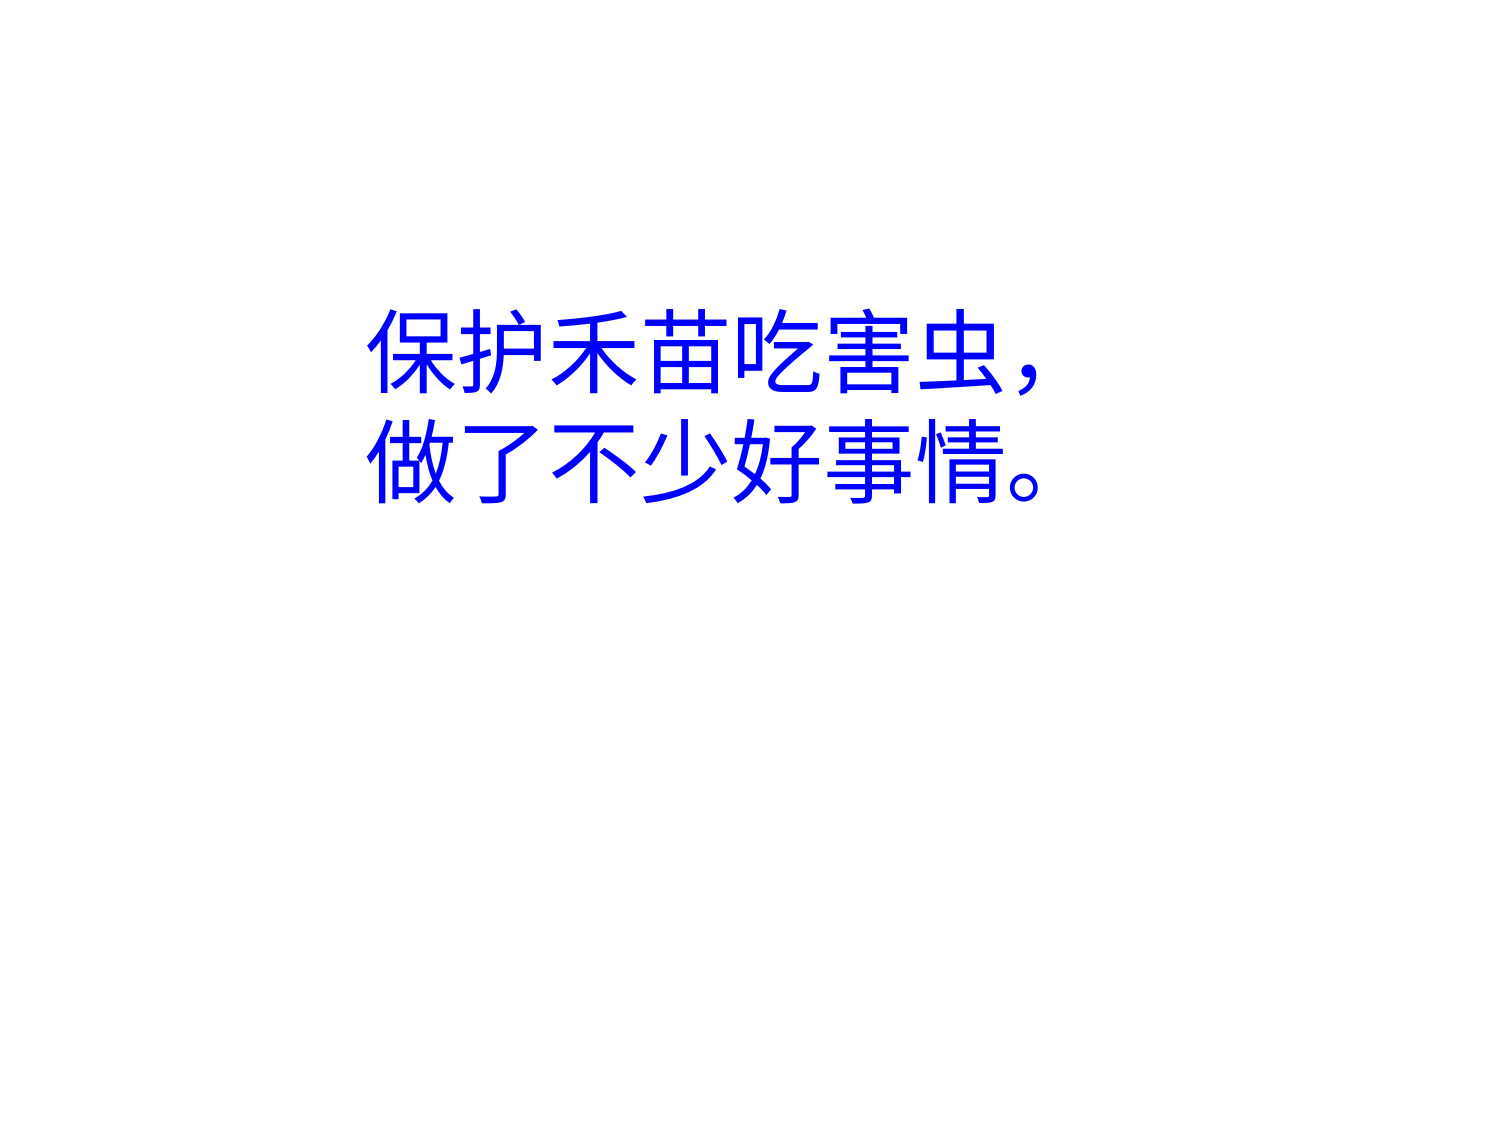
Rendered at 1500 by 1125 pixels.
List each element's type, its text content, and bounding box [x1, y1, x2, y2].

text_box 保护禾苗吃害虫， 做了不少好事情。 [237, 287, 1227, 523]
